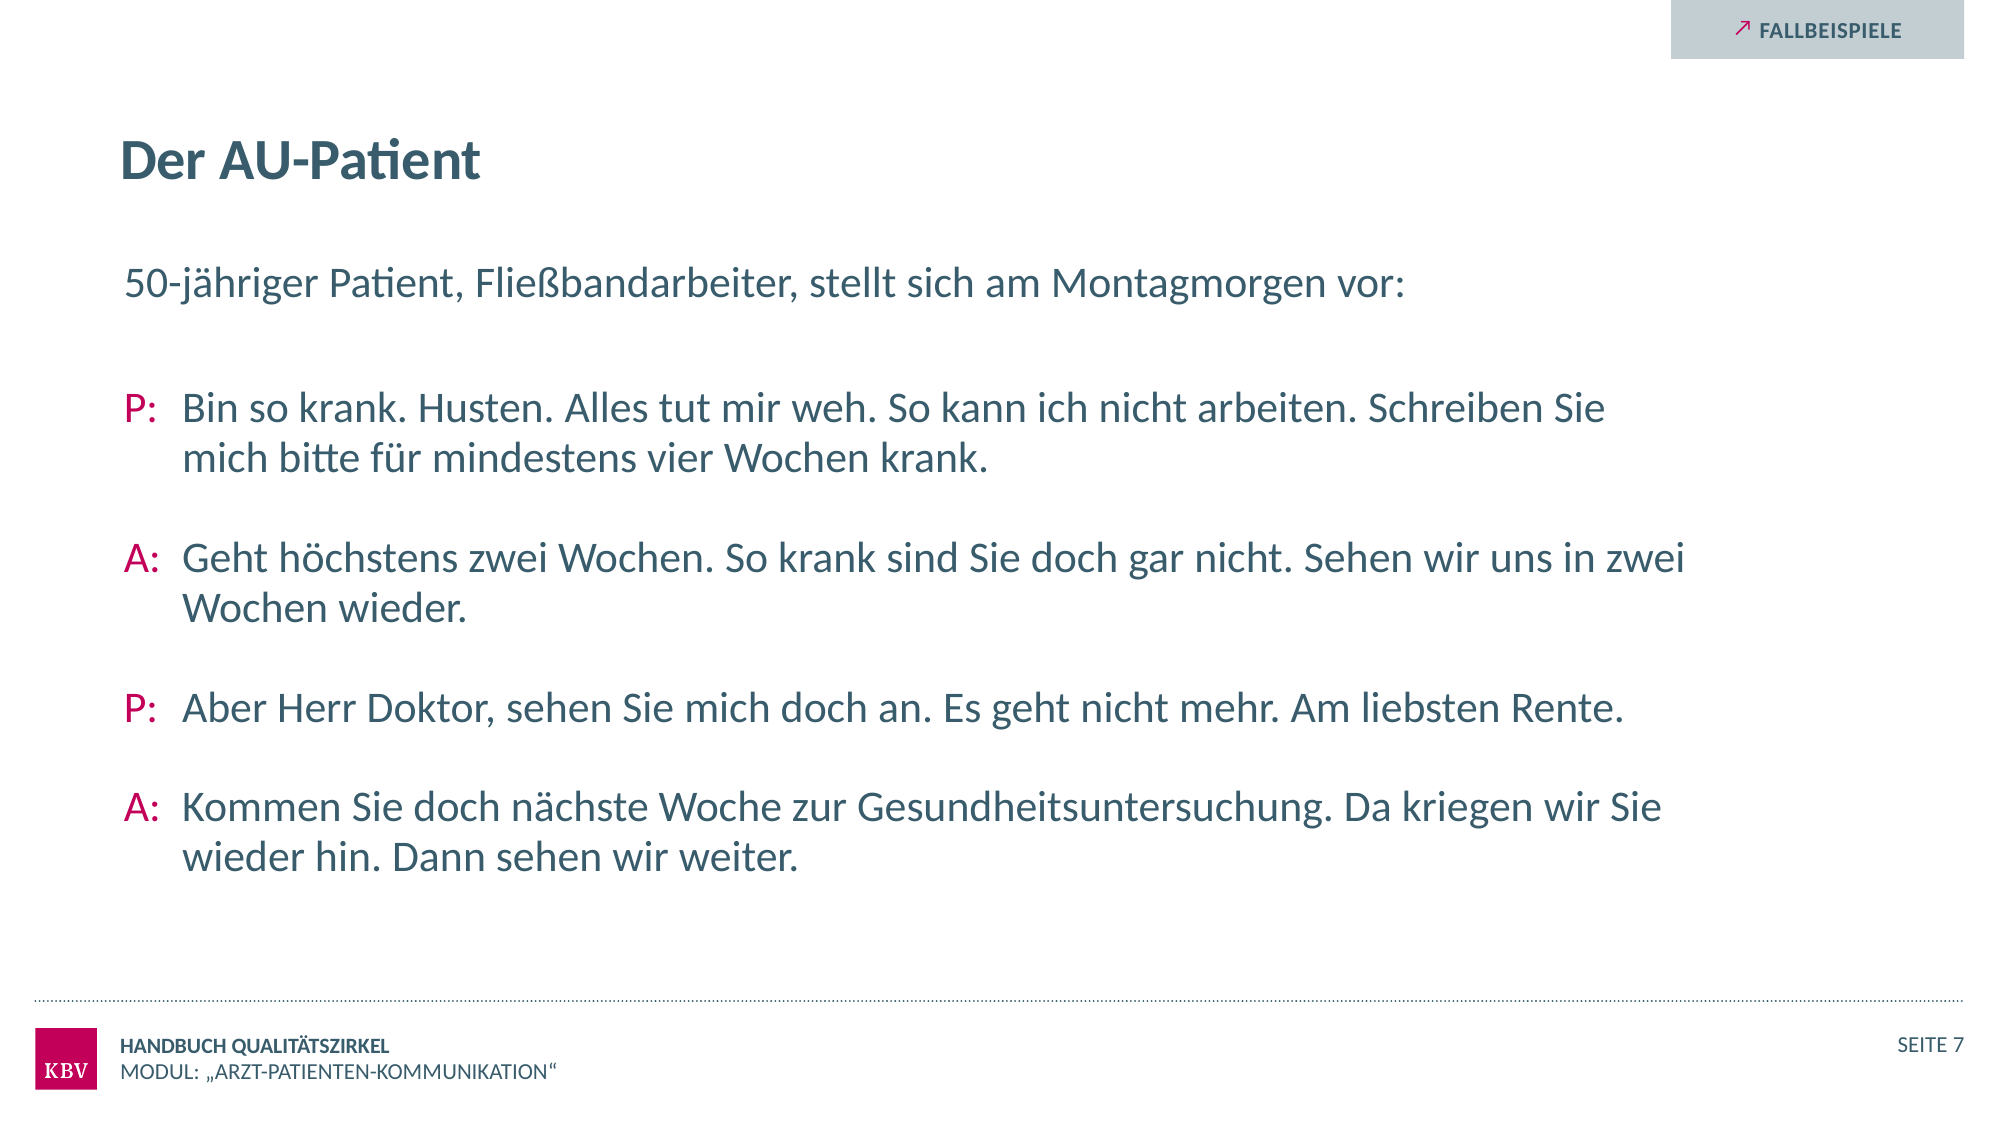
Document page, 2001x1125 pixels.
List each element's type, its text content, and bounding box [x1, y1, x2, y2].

slide_number Modul: „Arzt-Patienten-Kommunikation“ [120, 1057, 1668, 1084]
slide_number Seite 7 [1787, 1030, 1965, 1057]
text_box 50-jähriger Patient, Fließbandarbeiter, stellt sich am Montagmorgen vor: P: Bin so krank. Husten. Alles tut mir weh. So kann ich nicht arbeiten. Schreiben Sie mich bitte für mindestens vier Wochen krank. A: Geht höchstens zwei Wochen. So krank sind Sie doch gar nicht. Sehen wir uns in zwei Wochen wieder. P: Aber Herr Doktor, sehen Sie mich doch an. Es geht nicht mehr. Am liebsten Rente. A: Kommen Sie doch nächste Woche zur Gesundheitsuntersuchung. Da kriegen wir Sie wieder hin. Dann sehen wir weiter. [109, 250, 1716, 961]
title Der AU-Patient [120, 129, 1880, 201]
footer Handbuch Qualitätszirkel [120, 1030, 1668, 1057]
